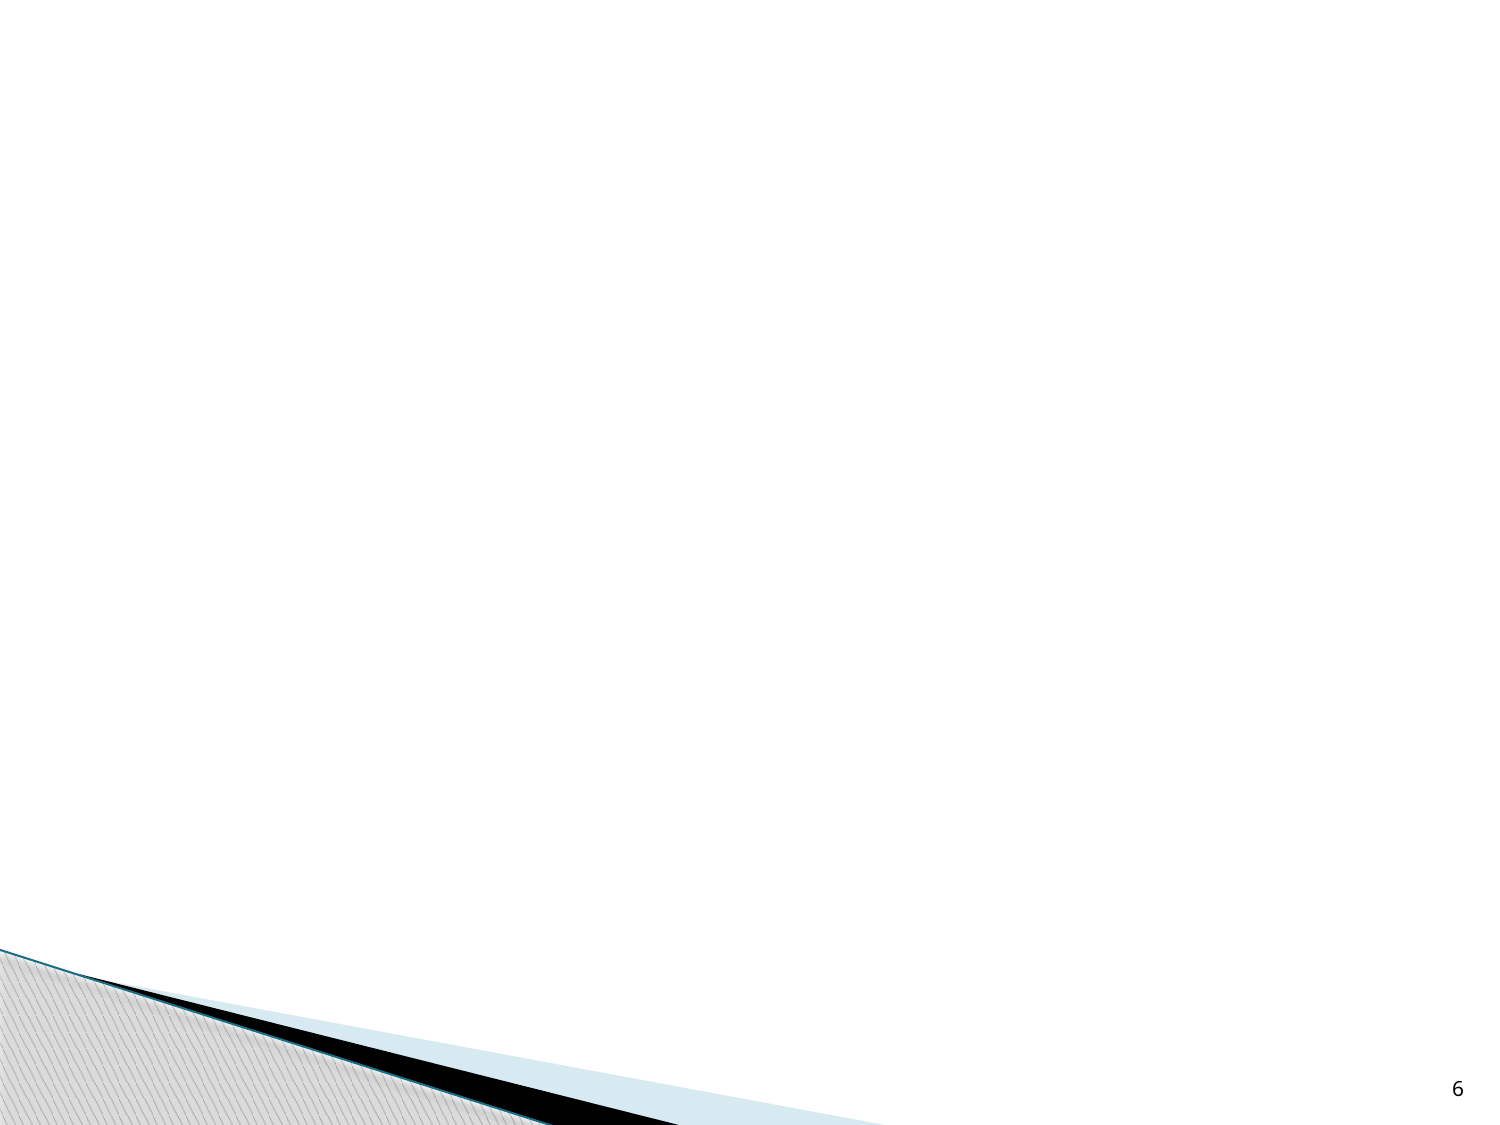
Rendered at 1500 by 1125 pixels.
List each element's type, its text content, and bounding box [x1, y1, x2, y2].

slide_number 6 [1418, 1051, 1479, 1112]
